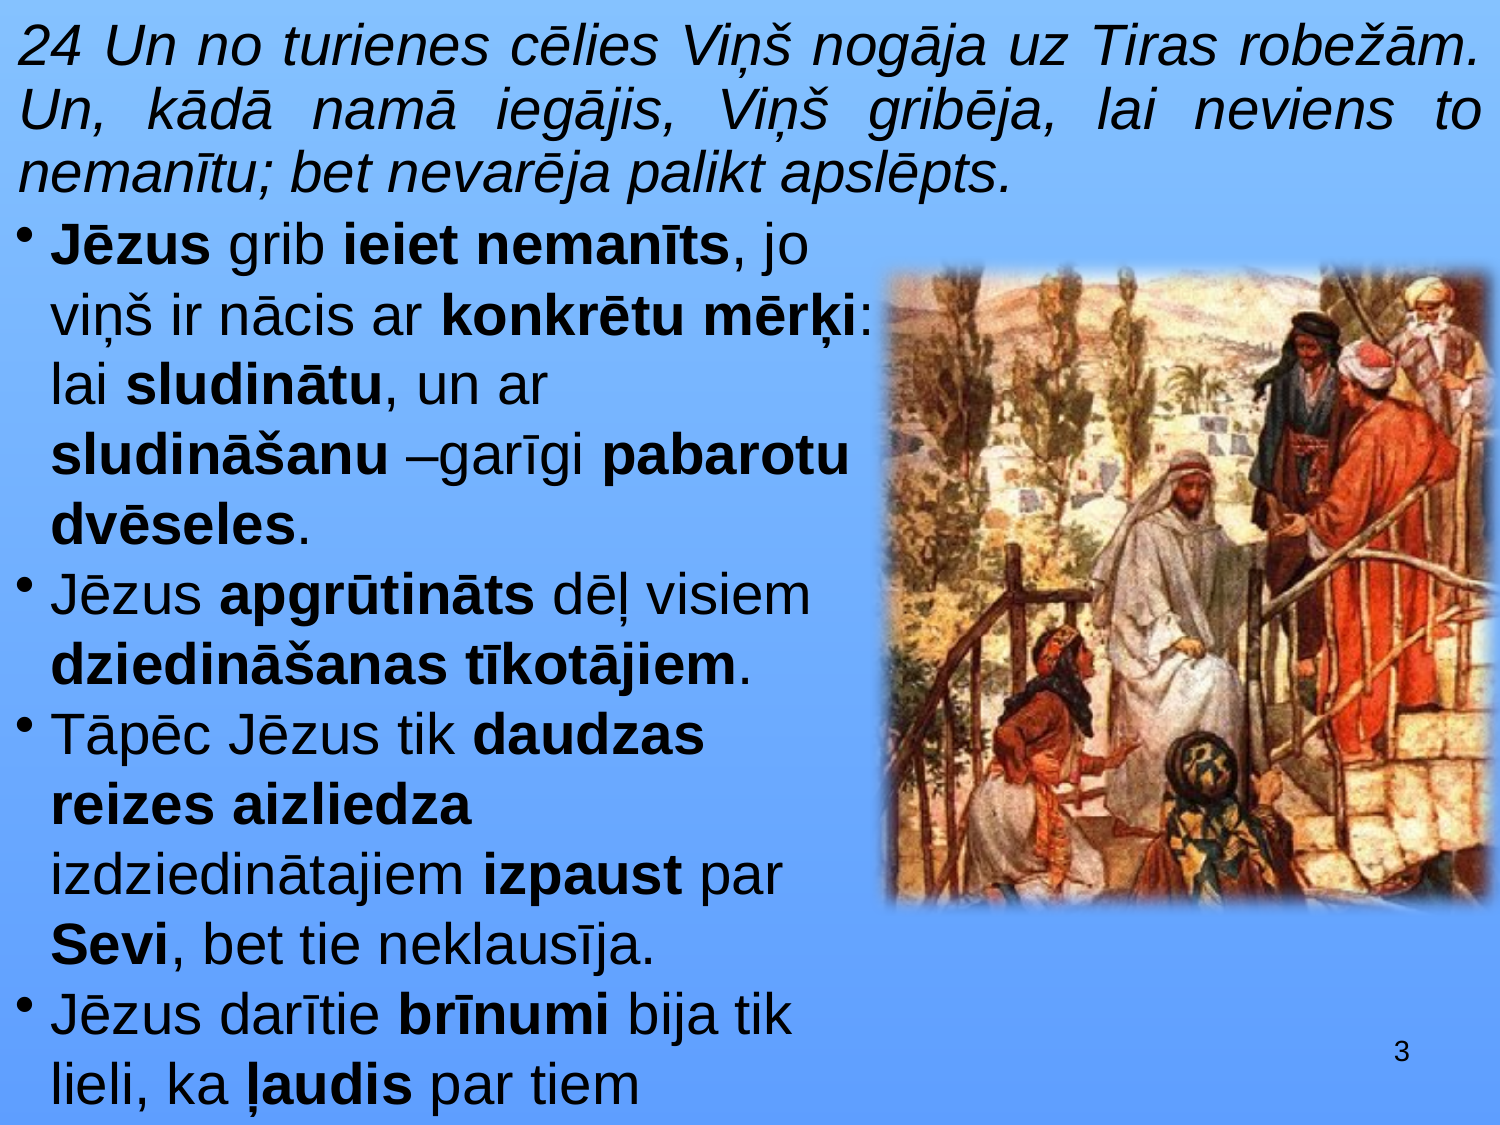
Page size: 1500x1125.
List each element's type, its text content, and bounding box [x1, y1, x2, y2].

slide_number 3 [1074, 1024, 1426, 1103]
list 24 Un no turienes cēlies Viņš nogāja uz Tiras robežām. Un, kādā namā iegājis, Viņš gribēja, lai neviens to nemanītu; bet nevarēja palikt apslēpts. [0, 0, 1500, 178]
picture [869, 255, 1500, 918]
text_box Jēzus grib ieiet nemanīts, jo viņš ir nācis ar konkrētu mērķi: lai sludinātu, un ar sludināšanu –garīgi pabarotu dvēseles. Jēzus apgrūtināts dēļ visiem dziedināšanas tīkotājiem. Tāpēc Jēzus tik daudzas reizes aizliedza izdziedinātajiem izpaust par Sevi, bet tie neklausīja. Jēzus darītie brīnumi bija tik lieli, ka ļaudis par tiem nevarēja klusēt, un grūti bija paslēpties. [0, 199, 892, 1125]
